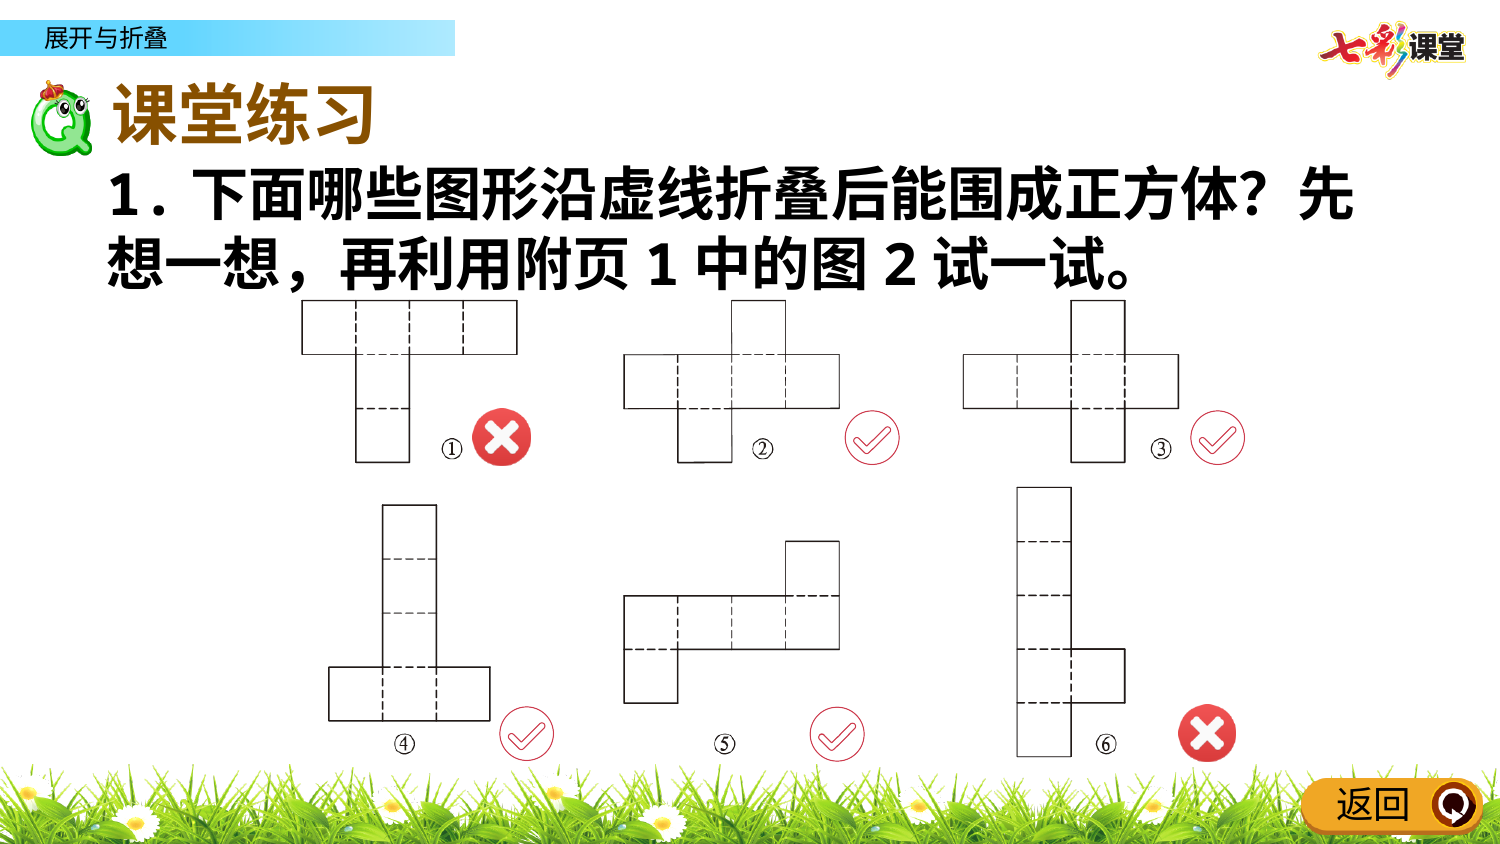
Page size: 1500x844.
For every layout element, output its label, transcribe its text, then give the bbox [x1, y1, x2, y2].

text_box 1.下面哪些图形沿虚线折叠后能围成正方体？先想一想，再利用附页1中的图2试一试。 [91, 149, 1424, 305]
picture [31, 80, 92, 156]
text_box 课堂练习 [100, 67, 404, 159]
picture [0, 294, 1500, 844]
picture [1316, 20, 1468, 80]
